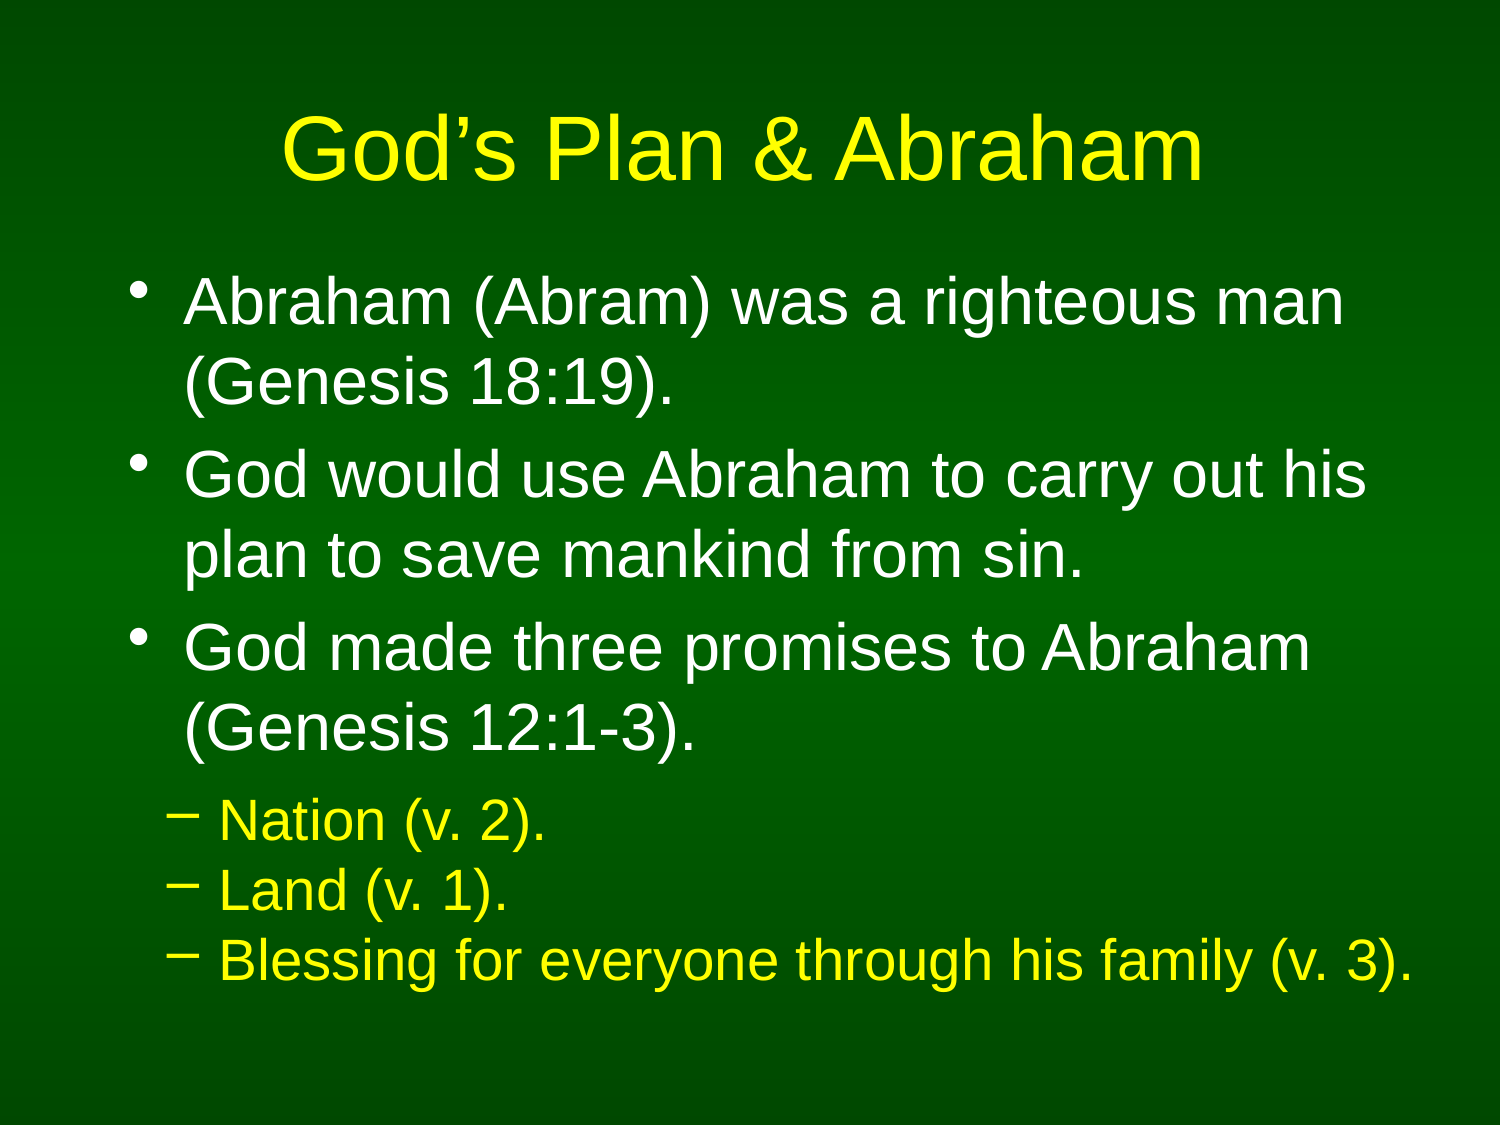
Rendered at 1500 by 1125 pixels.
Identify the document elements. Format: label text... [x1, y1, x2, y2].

list Abraham (Abram) was a righteous man (Genesis 18:19). God would use Abraham to carry out his plan to save mankind from sin. God made three promises to Abraham (Genesis 12:1-3). [112, 249, 1438, 774]
text_box Nation (v. 2). Land (v. 1). Blessing for everyone through his family (v. 3). [112, 774, 1500, 1000]
title God’s Plan & Abraham [50, 50, 1438, 238]
